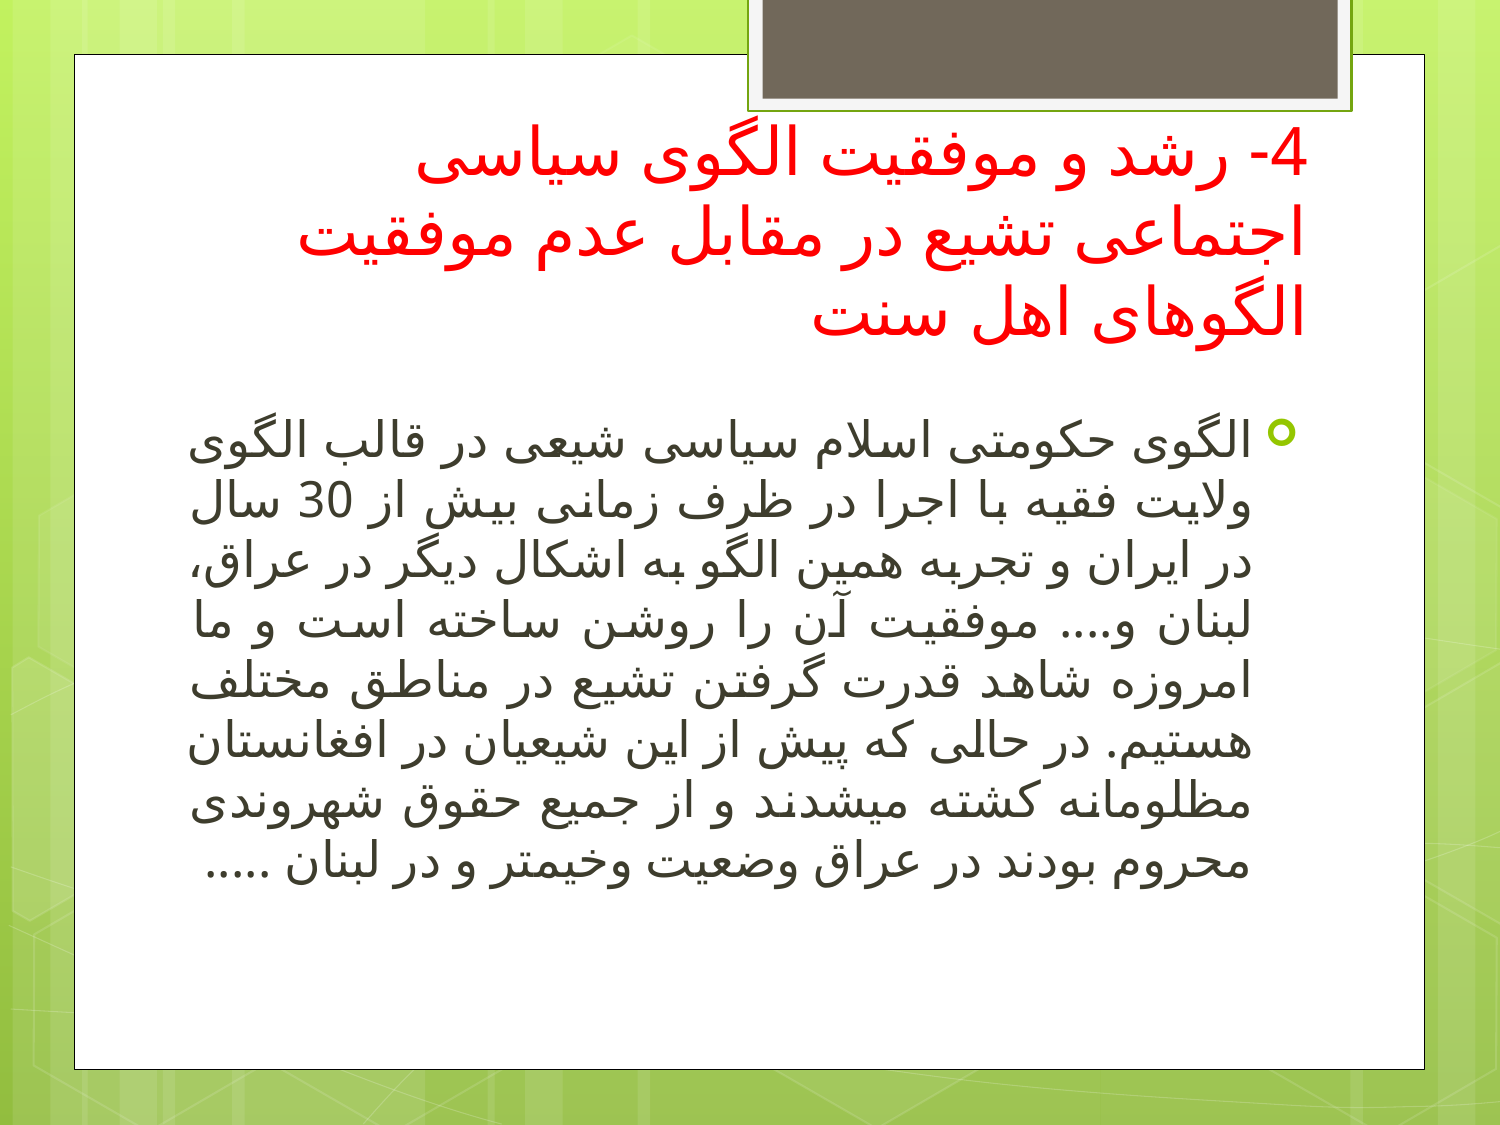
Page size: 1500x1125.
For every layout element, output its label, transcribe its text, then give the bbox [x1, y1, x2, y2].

list الگوی حکومتی اسلام سیاسی شیعی در قالب الگوی ولایت فقیه با اجرا در ظرف زمانی بیش از 30 سال در ایران و تجربه همین الگو به اشکال دیگر در عراق، لبنان و.... موفقیت آن را روشن ساخته است و ما امروزه شاهد قدرت گرفتن تشیع در مناطق مختلف هستیم. در حالی که پیش از این شیعیان در افغانستان مظلومانه کشته میشدند و از جمیع حقوق شهروندی محروم بودند در عراق وضعیت وخیمتر و در لبنان ..... [171, 399, 1325, 957]
title 4- رشد و موفقیت الگوی سیاسی اجتماعی تشیع در مقابل عدم موفقیت الگوهای اهل سنت [171, 168, 1324, 357]
